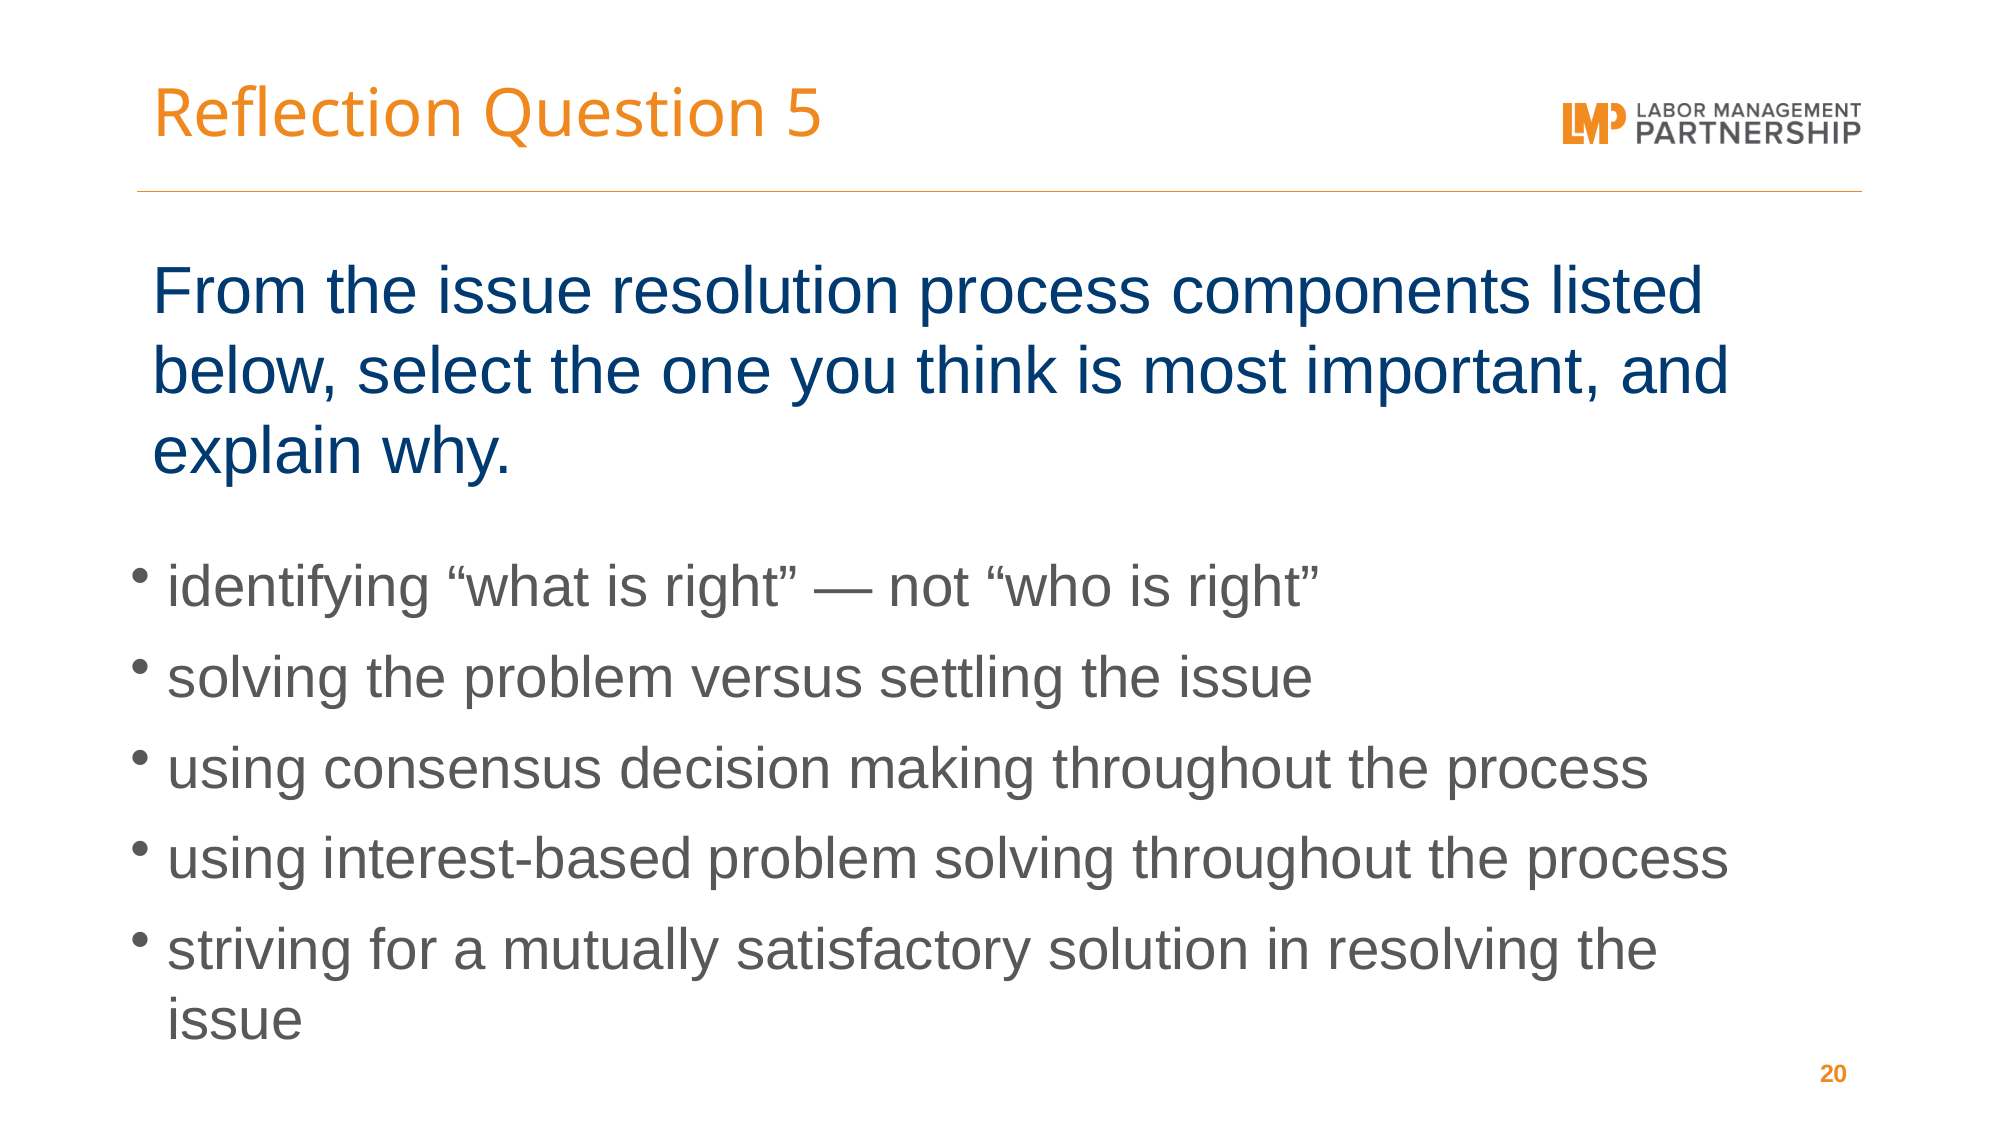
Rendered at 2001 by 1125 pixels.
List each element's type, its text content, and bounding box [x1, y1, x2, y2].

text_box From the issue resolution process components listed below, select the one you think is most important, and explain why. identifying “what is right” — not “who is right” solving the problem versus settling the issue using consensus decision making throughout the process using interest-based problem solving throughout the process striving for a mutually satisfactory solution in resolving the issue [128, 244, 1824, 1052]
slide_number 20 [1813, 1057, 1857, 1125]
picture [1850, 103, 1861, 144]
title Reflection Question 5 [150, 67, 1850, 258]
